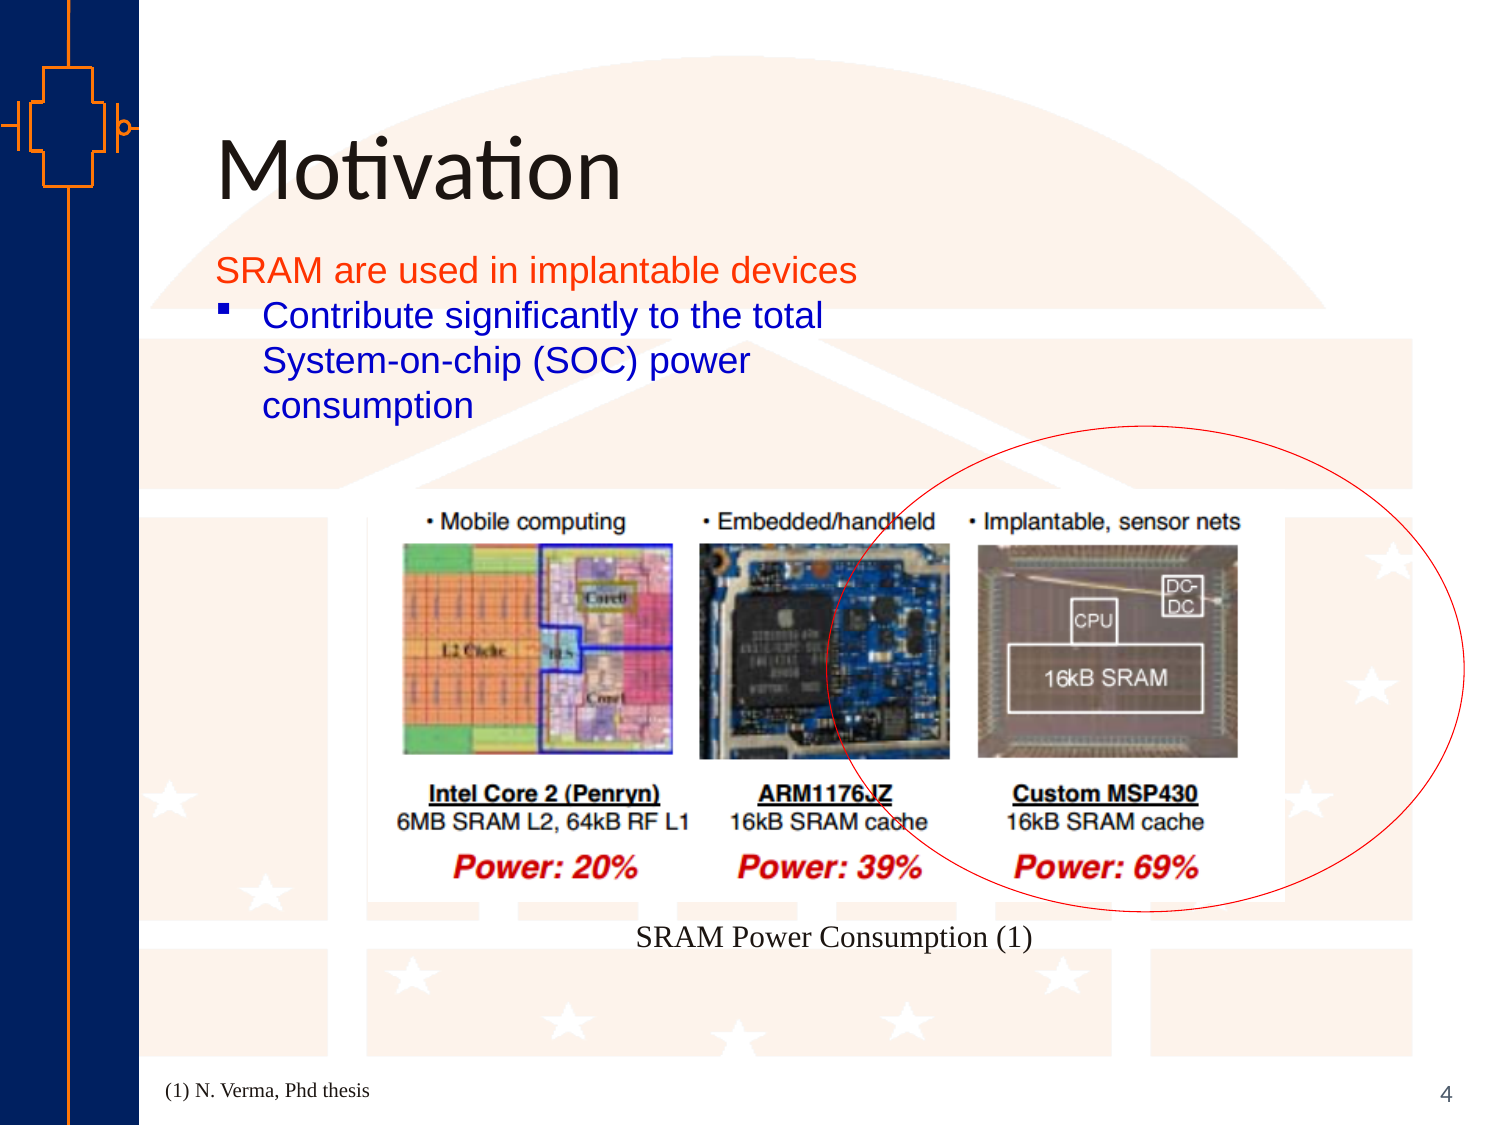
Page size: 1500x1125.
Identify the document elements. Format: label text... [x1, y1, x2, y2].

text_box SRAM are used in implantable devices Contribute significantly to the total System-on-chip (SOC) power consumption [200, 238, 877, 434]
text_box (1) N. Verma, Phd thesis [150, 1069, 1392, 1109]
slide_number 4 [1425, 1062, 1488, 1123]
picture [368, 489, 1285, 903]
text_box [933, 424, 1466, 888]
title Motivation [200, 37, 1388, 225]
text_box SRAM Power Consumption (1) [608, 914, 1061, 961]
